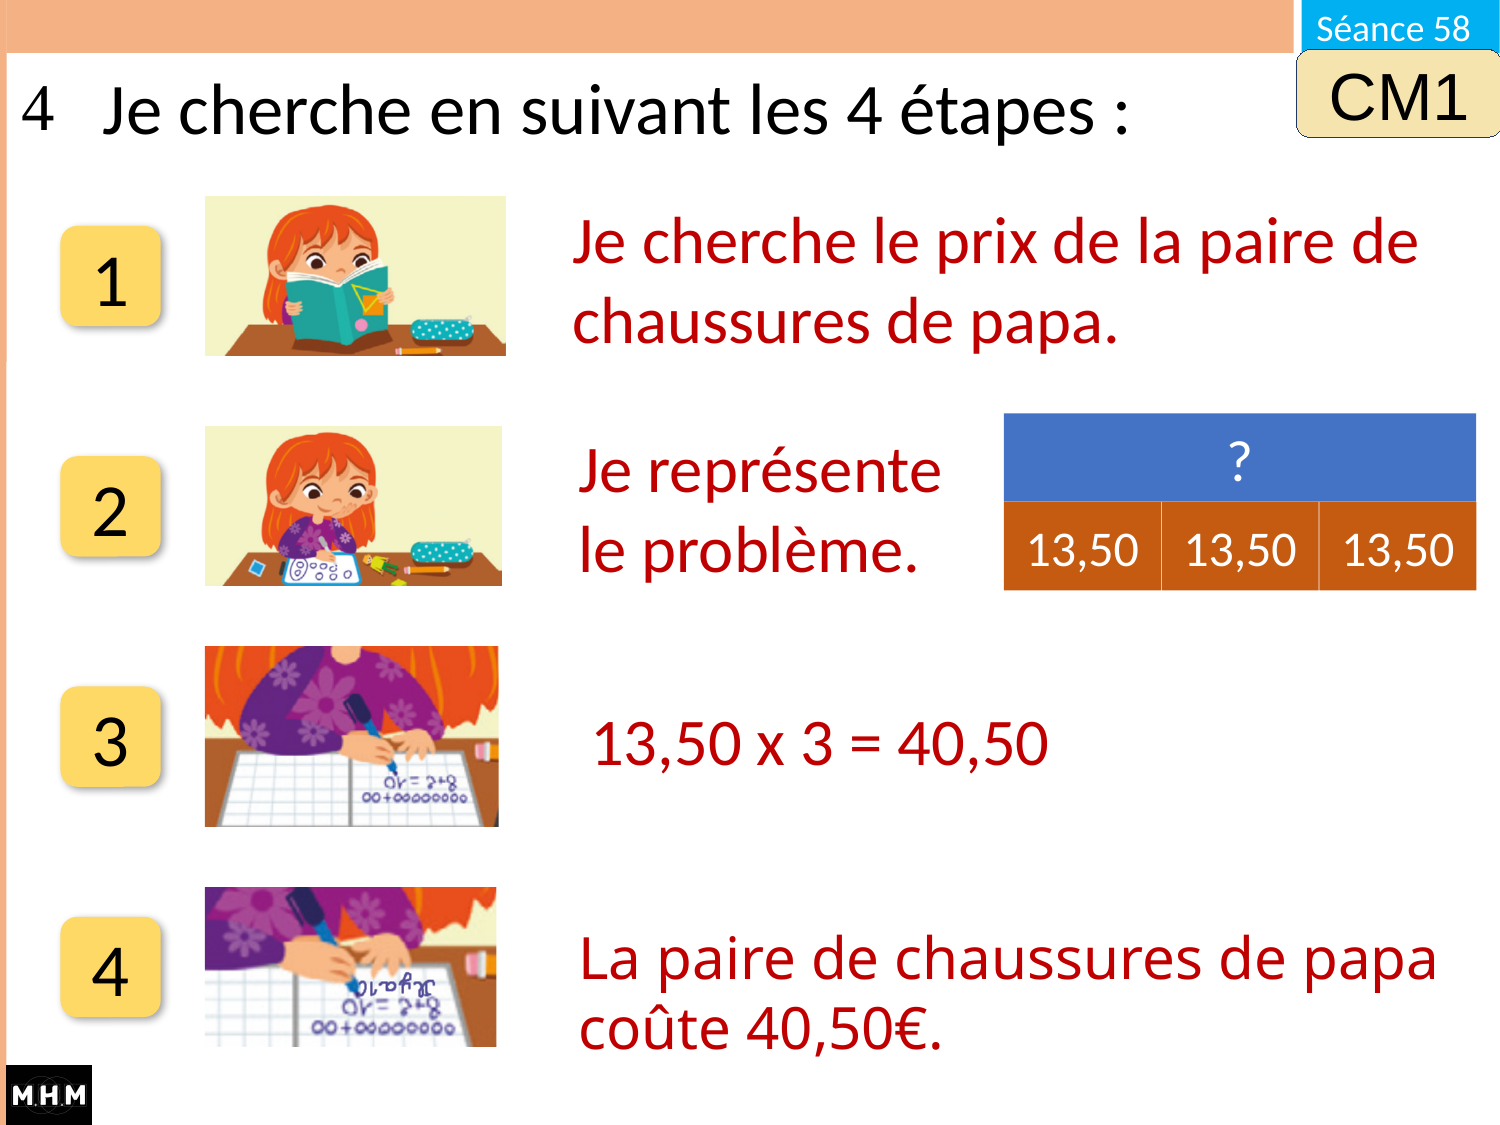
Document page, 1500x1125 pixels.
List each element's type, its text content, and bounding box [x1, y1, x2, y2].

title Je cherche en suivant les 4 étapes : [88, 35, 1191, 160]
text_box 2 [58, 454, 163, 559]
picture [6, 1065, 92, 1125]
picture [204, 887, 497, 1047]
text_box 13,50 [1160, 500, 1321, 593]
text_box 13,50 x 3 = 40,50 [575, 691, 1333, 786]
picture [204, 645, 499, 828]
text_box 1 [58, 223, 163, 329]
text_box 3 [58, 684, 163, 789]
text_box ? [1002, 411, 1478, 500]
text_box 13,50 [1002, 500, 1160, 593]
text_box Je représente le problème. [563, 418, 992, 593]
text_box CM1 [1296, 49, 1500, 138]
text_box Je cherche le prix de la paire de chaussures de papa. [558, 189, 1478, 365]
text_box La paire de chaussures de papa coûte 40,50€. [563, 913, 1490, 1069]
picture [204, 426, 503, 587]
text_box 4 [58, 914, 163, 1020]
text_box 13,50 [1321, 500, 1478, 593]
picture [204, 196, 515, 356]
